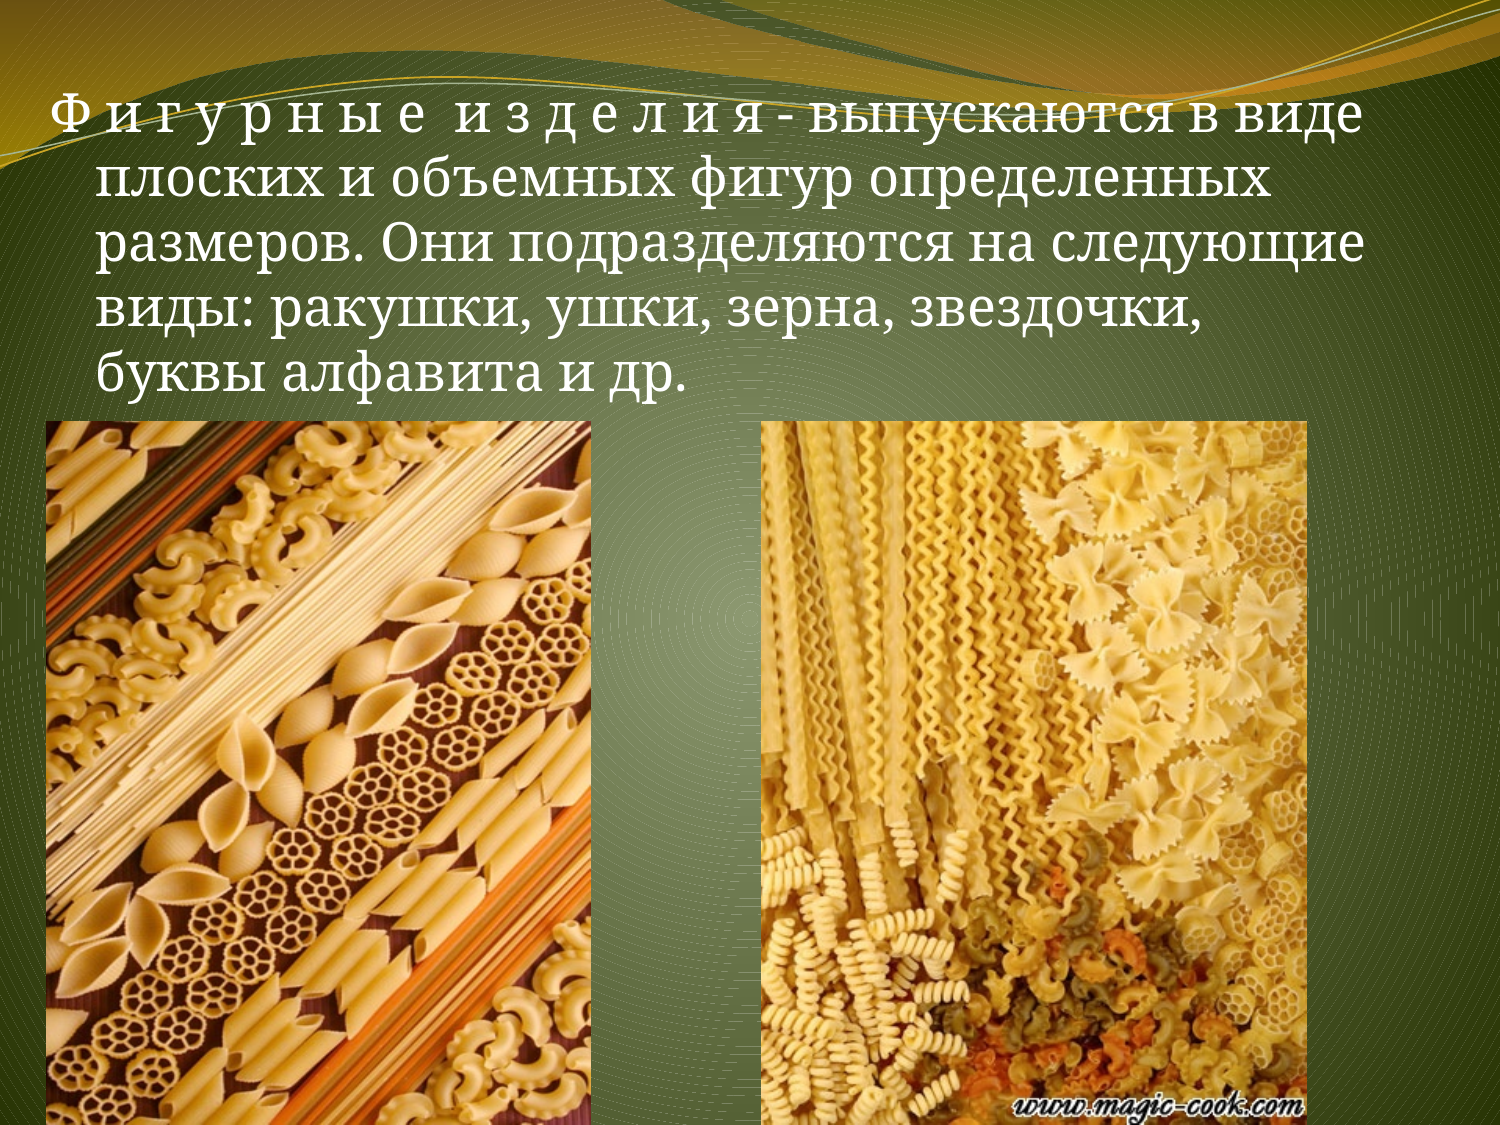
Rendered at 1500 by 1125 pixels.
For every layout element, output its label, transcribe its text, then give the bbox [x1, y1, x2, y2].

list Ф и г у р н ы е и з д е л и я - выпускаются в виде плоских и объемных фигур определенных размеров. Они подразделяются на следующие виды: ракушки, ушки, зерна, звездочки, буквы алфавита и др. [34, 70, 1386, 423]
picture [761, 421, 1308, 1125]
picture [46, 421, 591, 1125]
